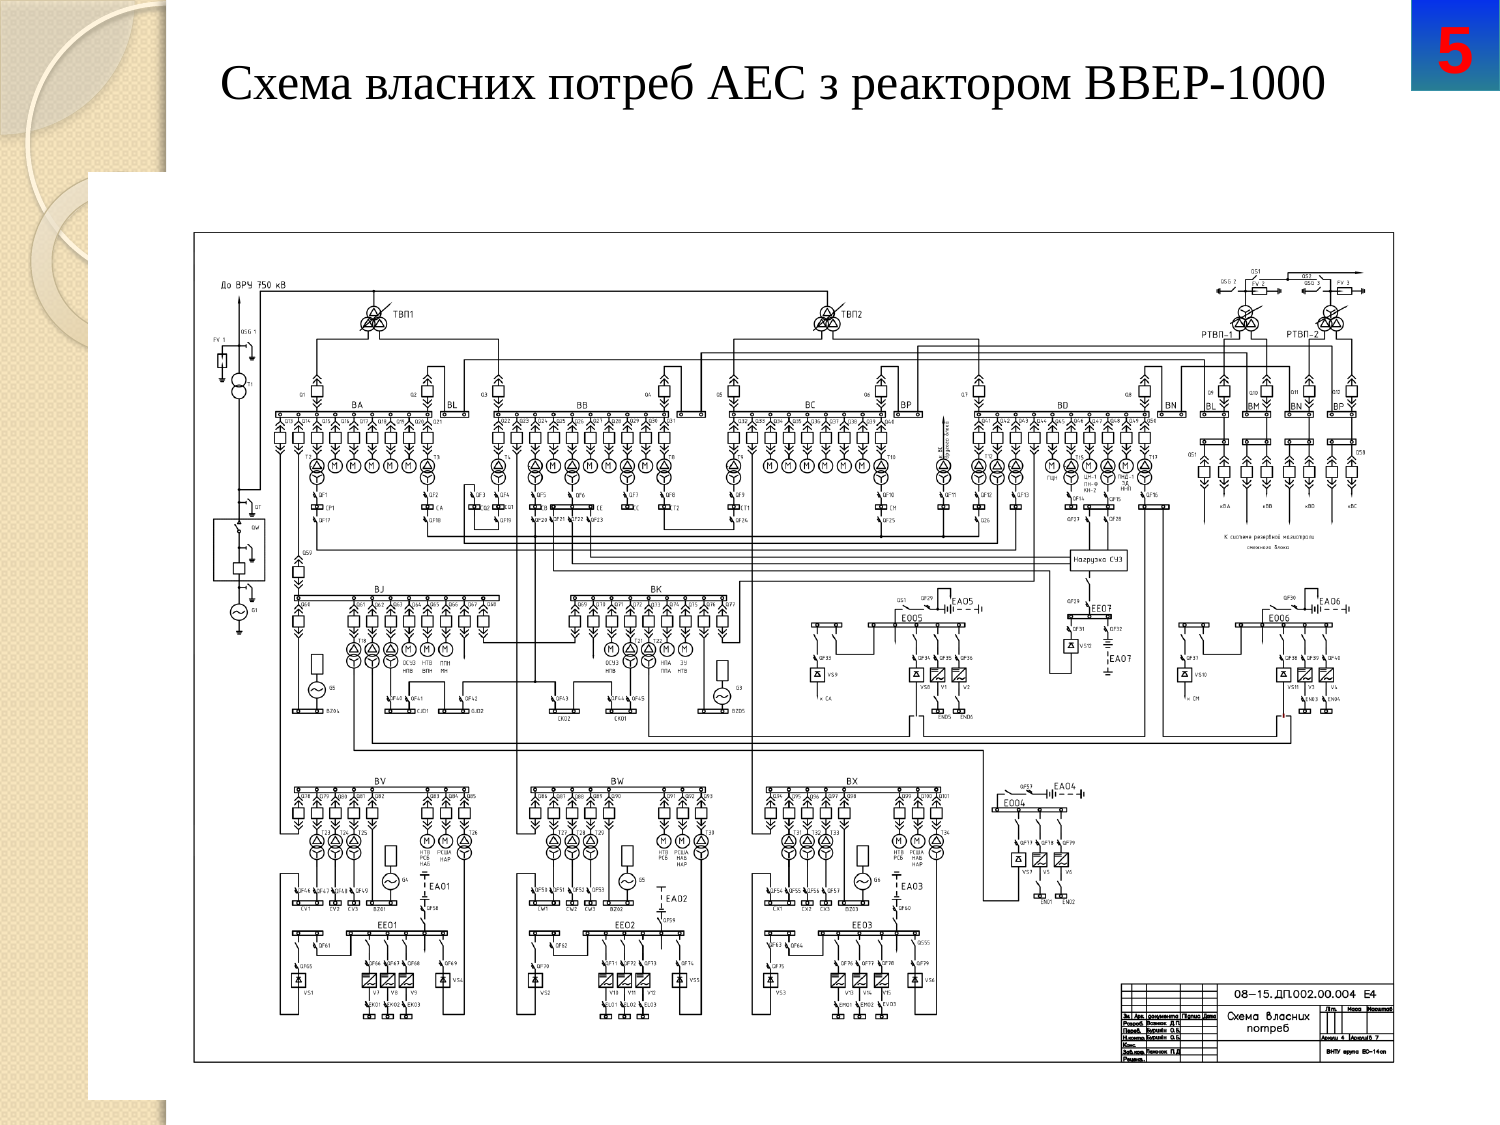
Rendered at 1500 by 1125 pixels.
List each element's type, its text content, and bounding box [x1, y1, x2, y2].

text_box 5 [1411, 0, 1500, 91]
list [88, 172, 1448, 1100]
text_box Схема власних потреб АЕС з реактором ВВЕР-1000 [147, 42, 1400, 118]
